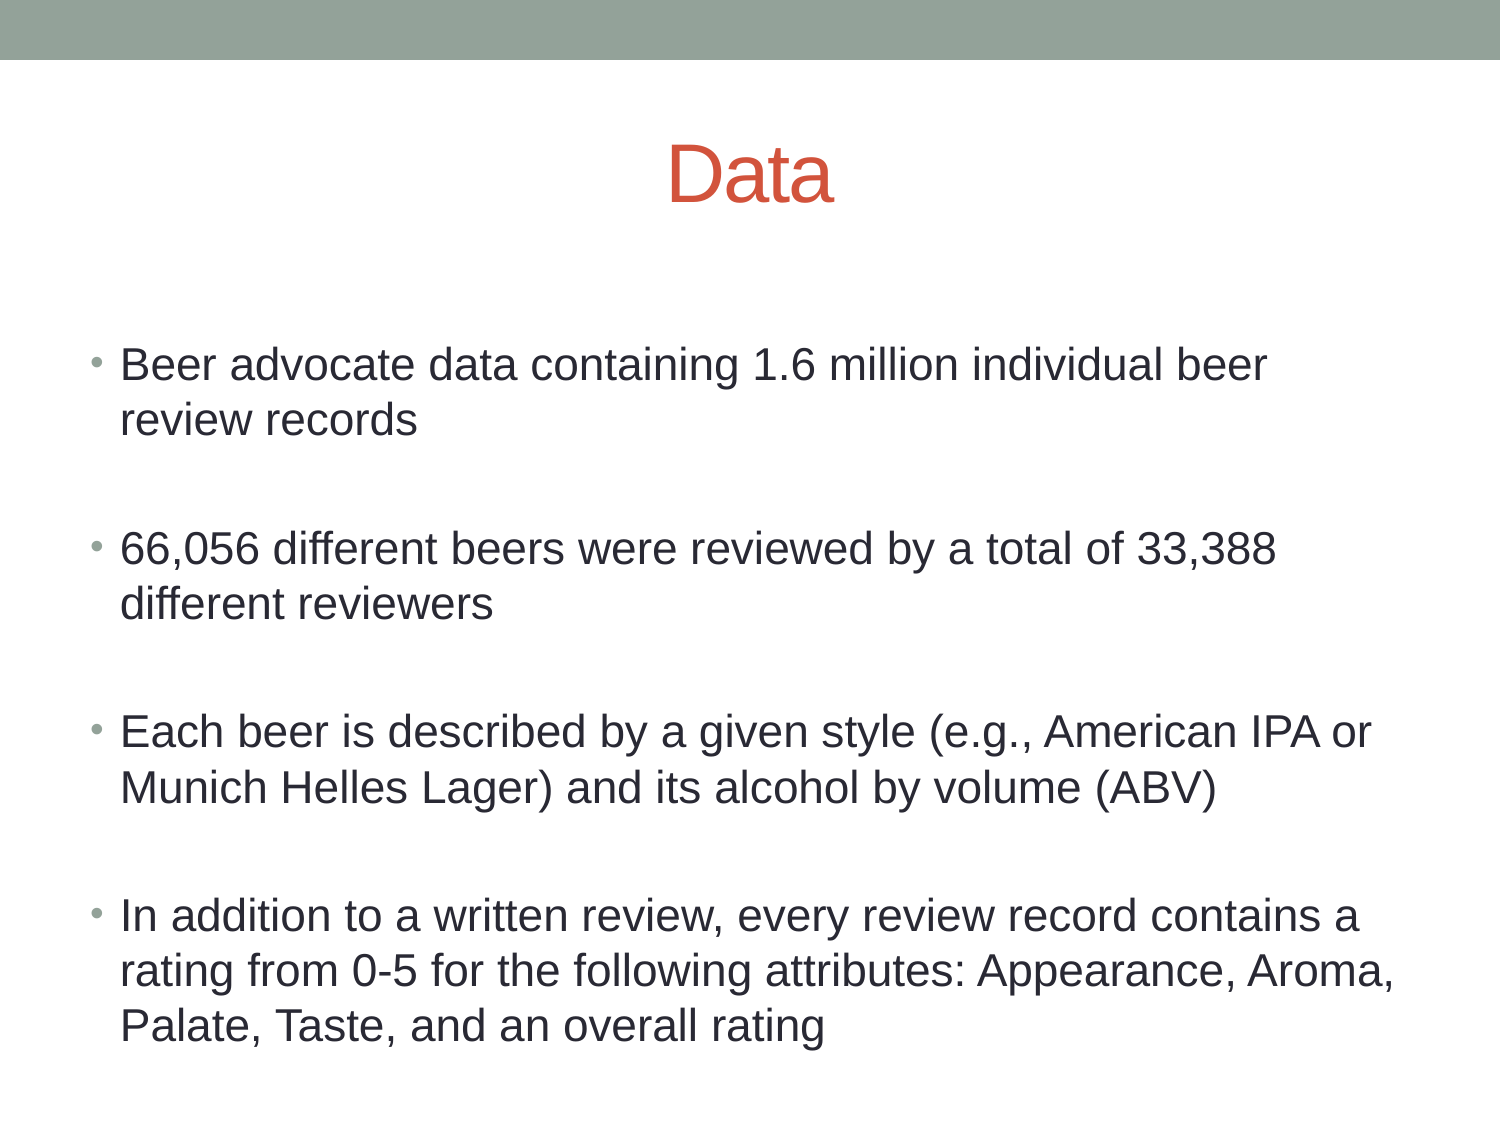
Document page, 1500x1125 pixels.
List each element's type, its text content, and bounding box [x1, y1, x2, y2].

title Data [75, 87, 1425, 250]
list Beer advocate data containing 1.6 million individual beer review records 66,056 different beers were reviewed by a total of 33,388 different reviewers Each beer is described by a given style (e.g., American IPA or Munich Helles Lager) and its alcohol by volume (ABV) In addition to a written review, every review record contains a rating from 0-5 for the following attributes: Appearance, Aroma, Palate, Taste, and an overall rating [75, 262, 1425, 1063]
